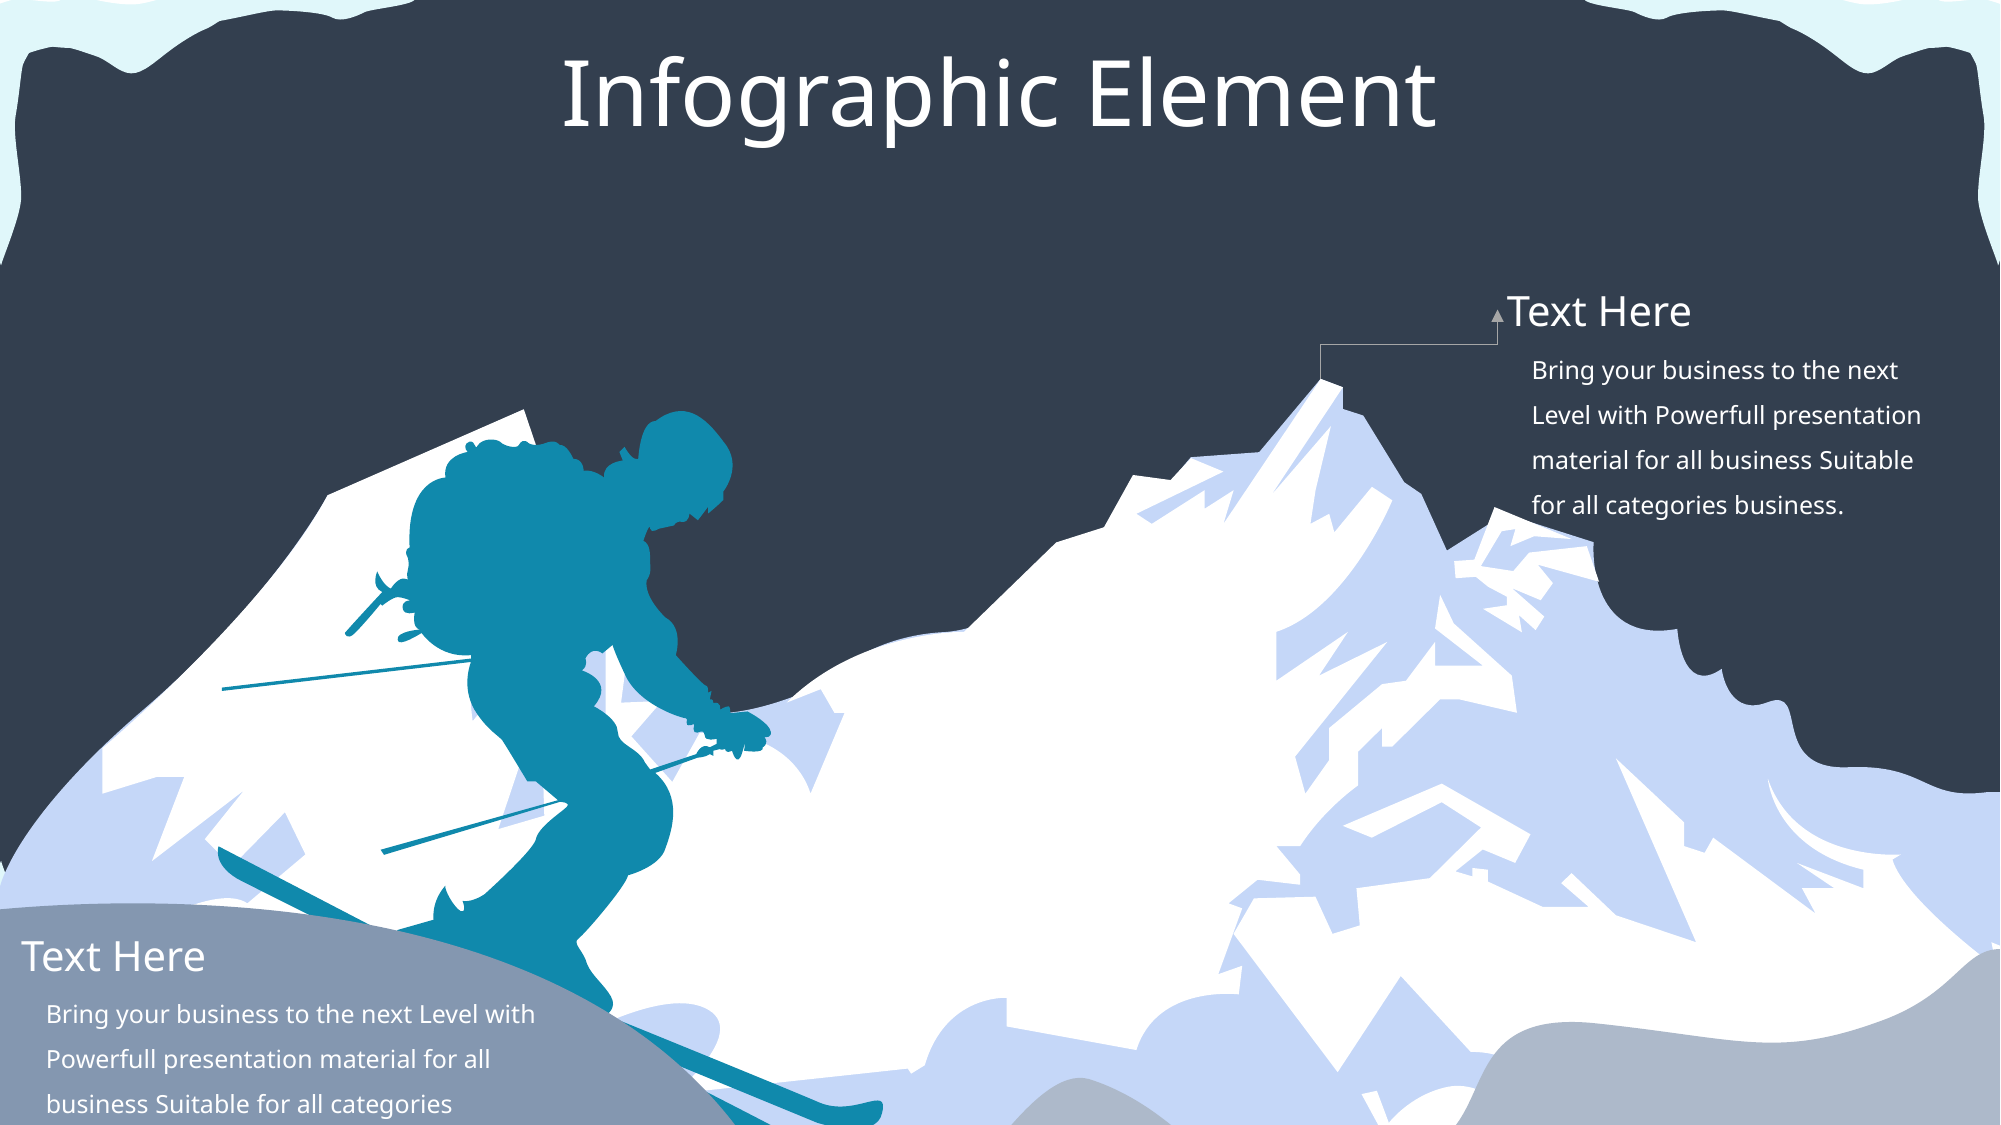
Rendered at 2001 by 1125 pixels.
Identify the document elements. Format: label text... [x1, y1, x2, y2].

text_box Infographic Element [546, 27, 1454, 153]
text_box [0, 378, 2000, 1125]
text_box Text Here [1492, 277, 1707, 343]
text_box Bring your business to the next Level with Powerfull presentation material for all business Suitable for all categories business. [1516, 332, 1966, 378]
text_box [1320, 309, 1498, 379]
